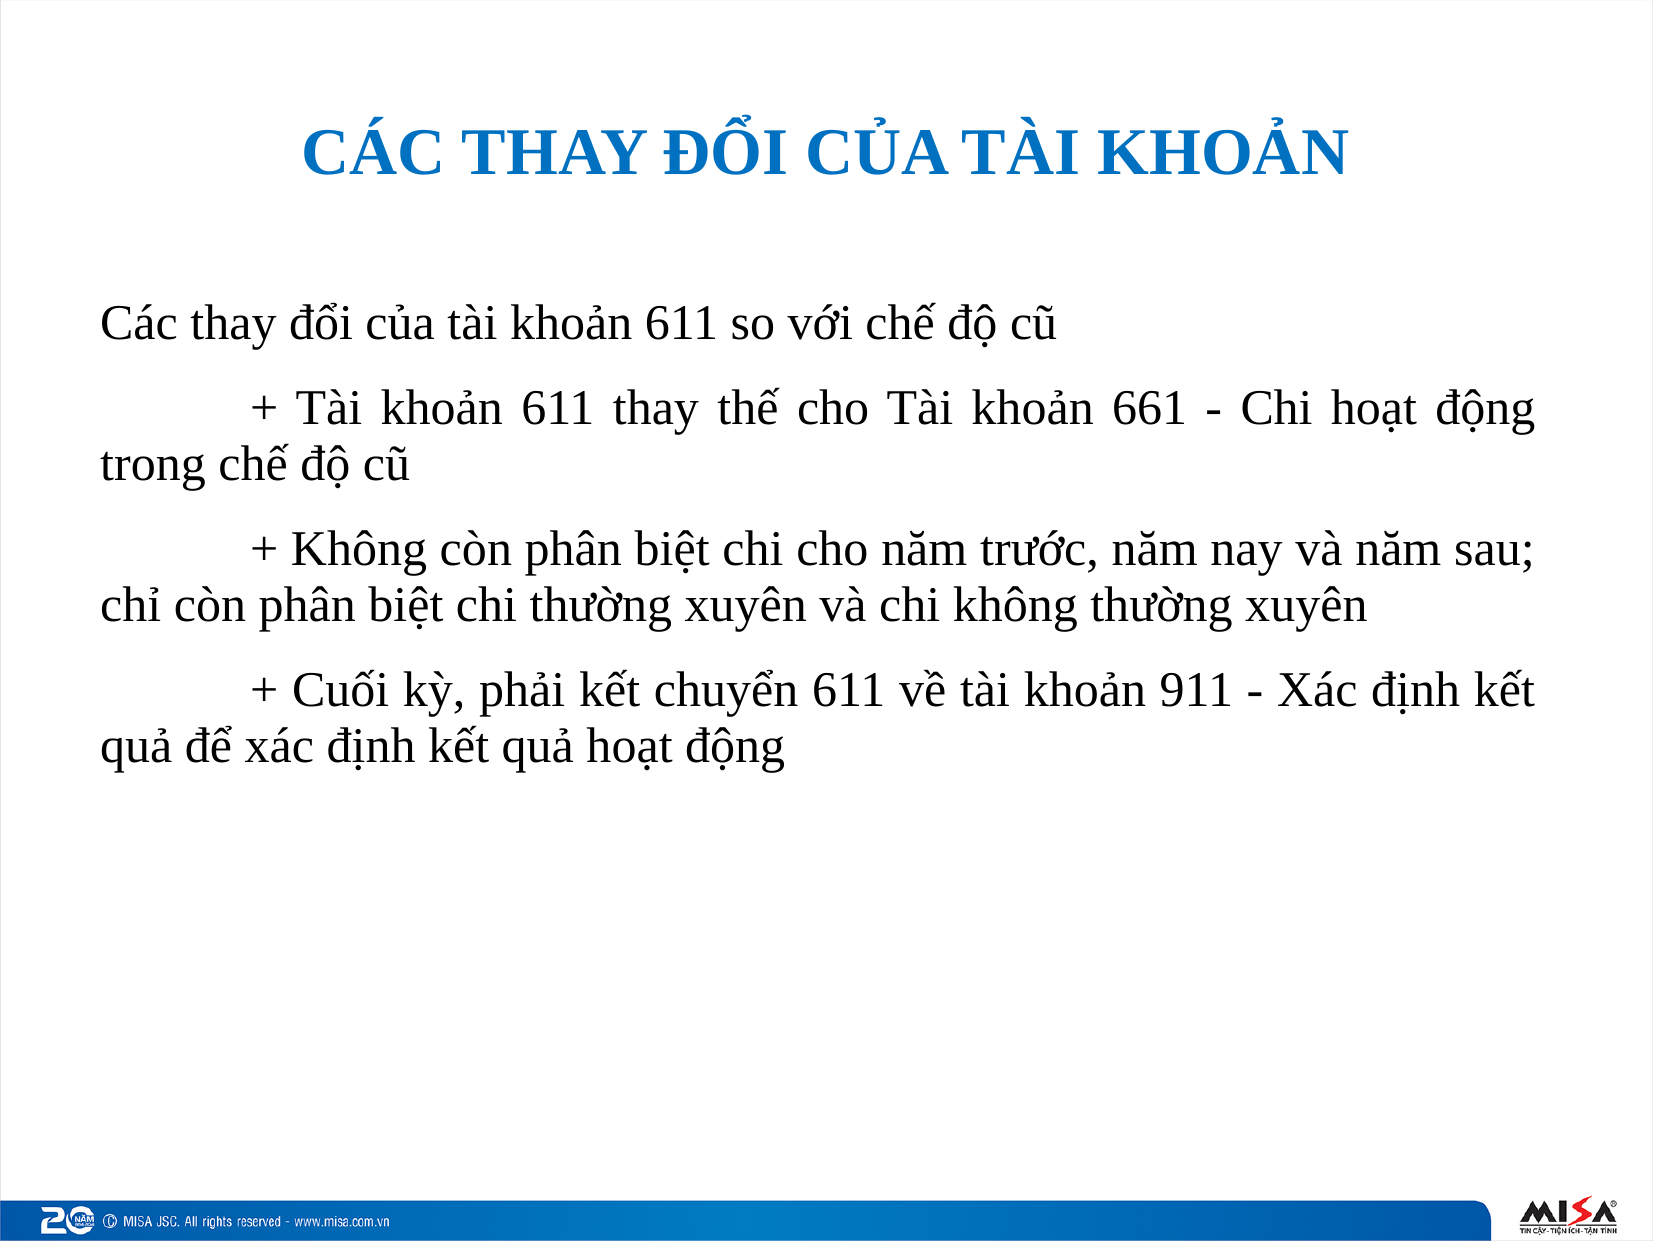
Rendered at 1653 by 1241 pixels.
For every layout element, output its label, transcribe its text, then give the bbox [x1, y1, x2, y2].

title CÁC THAY ĐỔI CỦA TÀI KHOẢN [82, 49, 1570, 256]
list Các thay đổi của tài khoản 611 so với chế độ cũ + Tài khoản 611 thay thế cho Tài khoản 661 - Chi hoạt động trong chế độ cũ + Không còn phân biệt chi cho năm trước, năm nay và năm sau; chỉ còn phân biệt chi thường xuyên và chi không thường xuyên + Cuối kỳ, phải kết chuyển 611 về tài khoản 911 - Xác định kết quả để xác định kết quả hoạt động [82, 290, 1537, 1009]
picture [0, 0, 1653, 1241]
